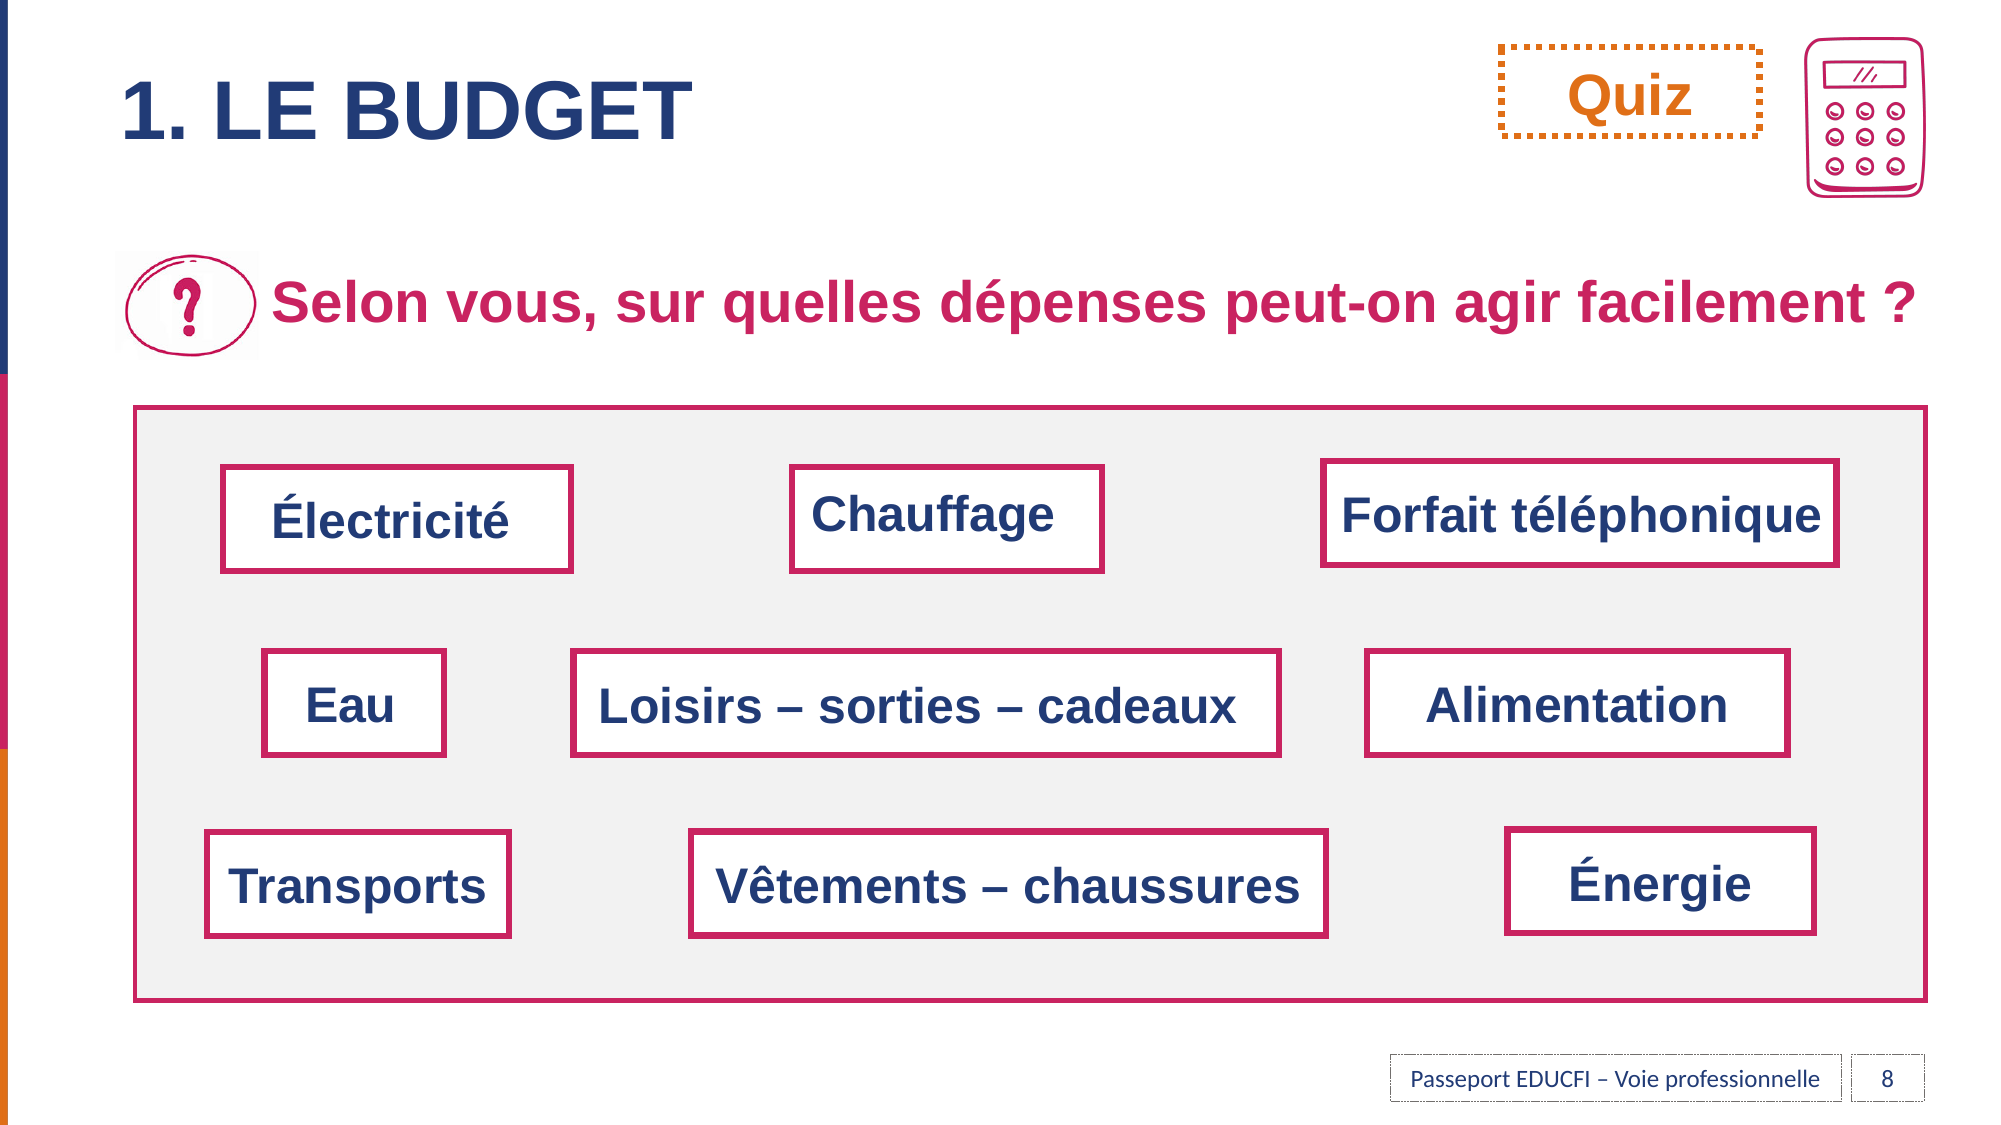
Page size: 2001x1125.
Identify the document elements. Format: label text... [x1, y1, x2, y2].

text_box [1501, 46, 1760, 137]
text_box Forfait téléphonique [1330, 475, 1834, 551]
text_box Quiz [1552, 50, 1709, 135]
text_box Selon vous, sur quelles dépenses peut-on agir facilement ? [264, 256, 1953, 342]
text_box Alimentation [1390, 664, 1765, 740]
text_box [193, 831, 524, 936]
title 1. LE BUDGET [105, 59, 1328, 166]
text_box Électricité [259, 480, 536, 556]
text_box [134, 407, 1927, 1002]
text_box Vêtements – chaussures [704, 845, 1313, 921]
text_box [1366, 650, 1789, 756]
text_box Chauffage [776, 473, 1091, 549]
text_box [1506, 828, 1815, 934]
text_box [222, 466, 572, 572]
text_box Énergie [1536, 843, 1786, 919]
text_box Loisirs – sorties – cadeaux [591, 666, 1261, 742]
picture [0, 0, 8, 1125]
text_box [1322, 460, 1837, 566]
text_box Eau [297, 664, 412, 740]
text_box [572, 650, 1280, 756]
picture [115, 251, 260, 360]
picture [1804, 37, 1926, 198]
text_box [690, 831, 1327, 937]
footer Passeport EDUCFI – Voie professionnelle [1390, 1054, 1842, 1102]
slide_number 8 [1851, 1054, 1925, 1102]
text_box [791, 466, 1103, 572]
text_box [263, 650, 445, 756]
